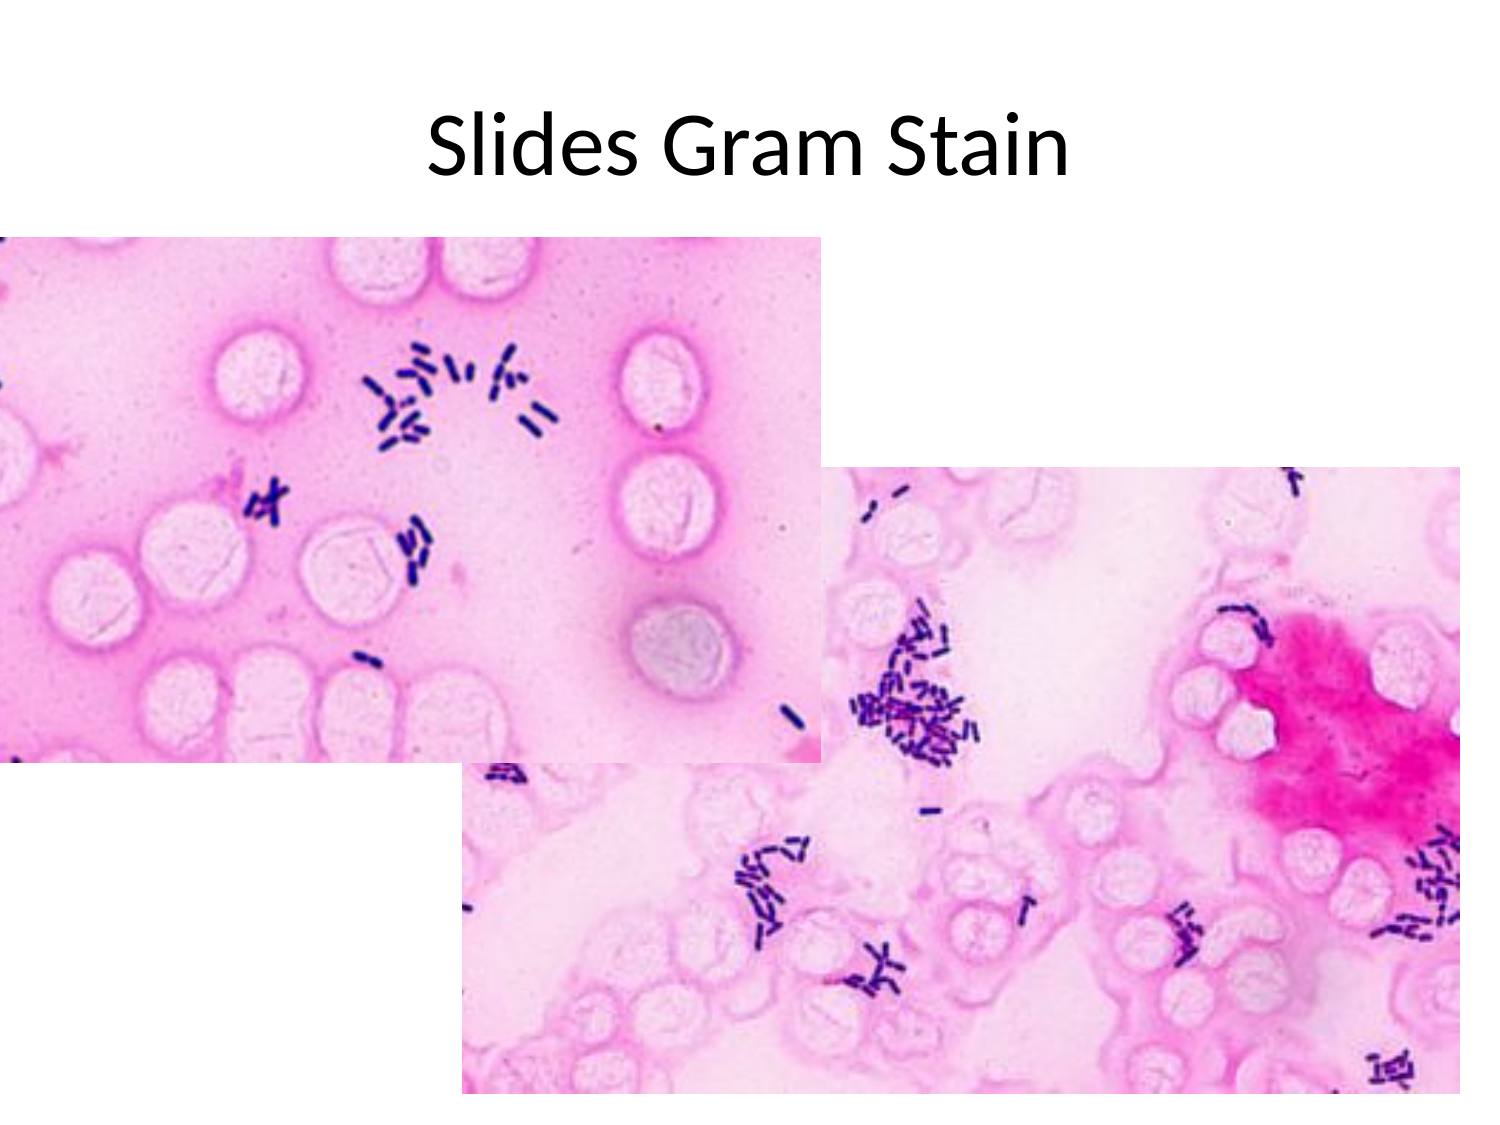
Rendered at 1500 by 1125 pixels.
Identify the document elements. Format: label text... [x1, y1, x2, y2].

title Slides Gram Stain [75, 45, 1425, 233]
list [462, 466, 1460, 1094]
picture [0, 237, 822, 763]
